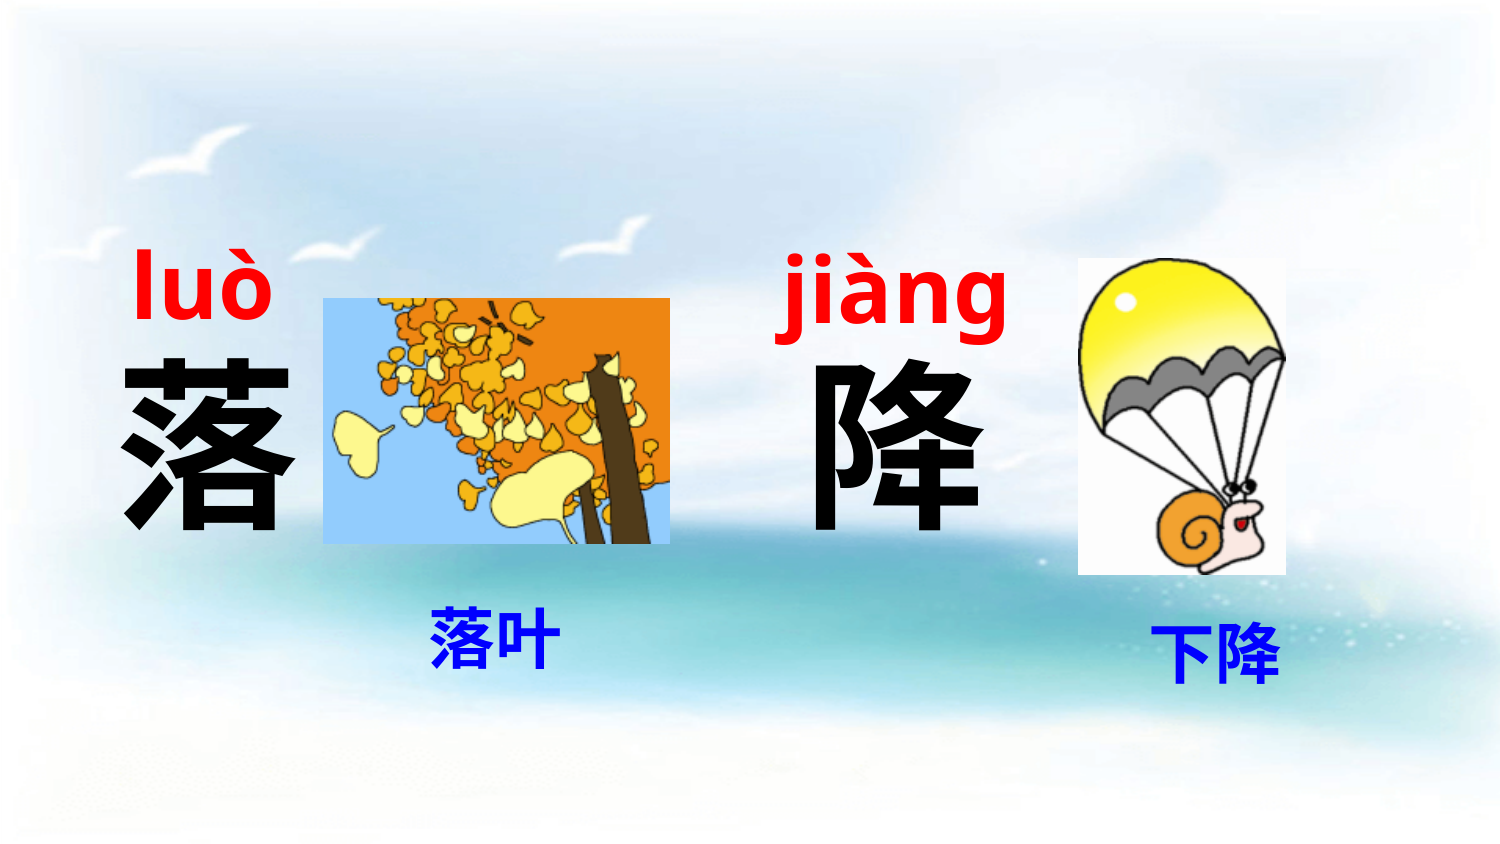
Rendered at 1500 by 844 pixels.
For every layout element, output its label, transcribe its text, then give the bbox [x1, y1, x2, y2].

text_box 落叶 [413, 589, 580, 685]
text_box jiànɡ [766, 224, 1027, 350]
text_box 降 [790, 350, 1004, 559]
text_box 落 [100, 323, 315, 559]
picture [0, 0, 1500, 844]
text_box 下降 [1134, 604, 1377, 700]
text_box luò [115, 220, 315, 346]
